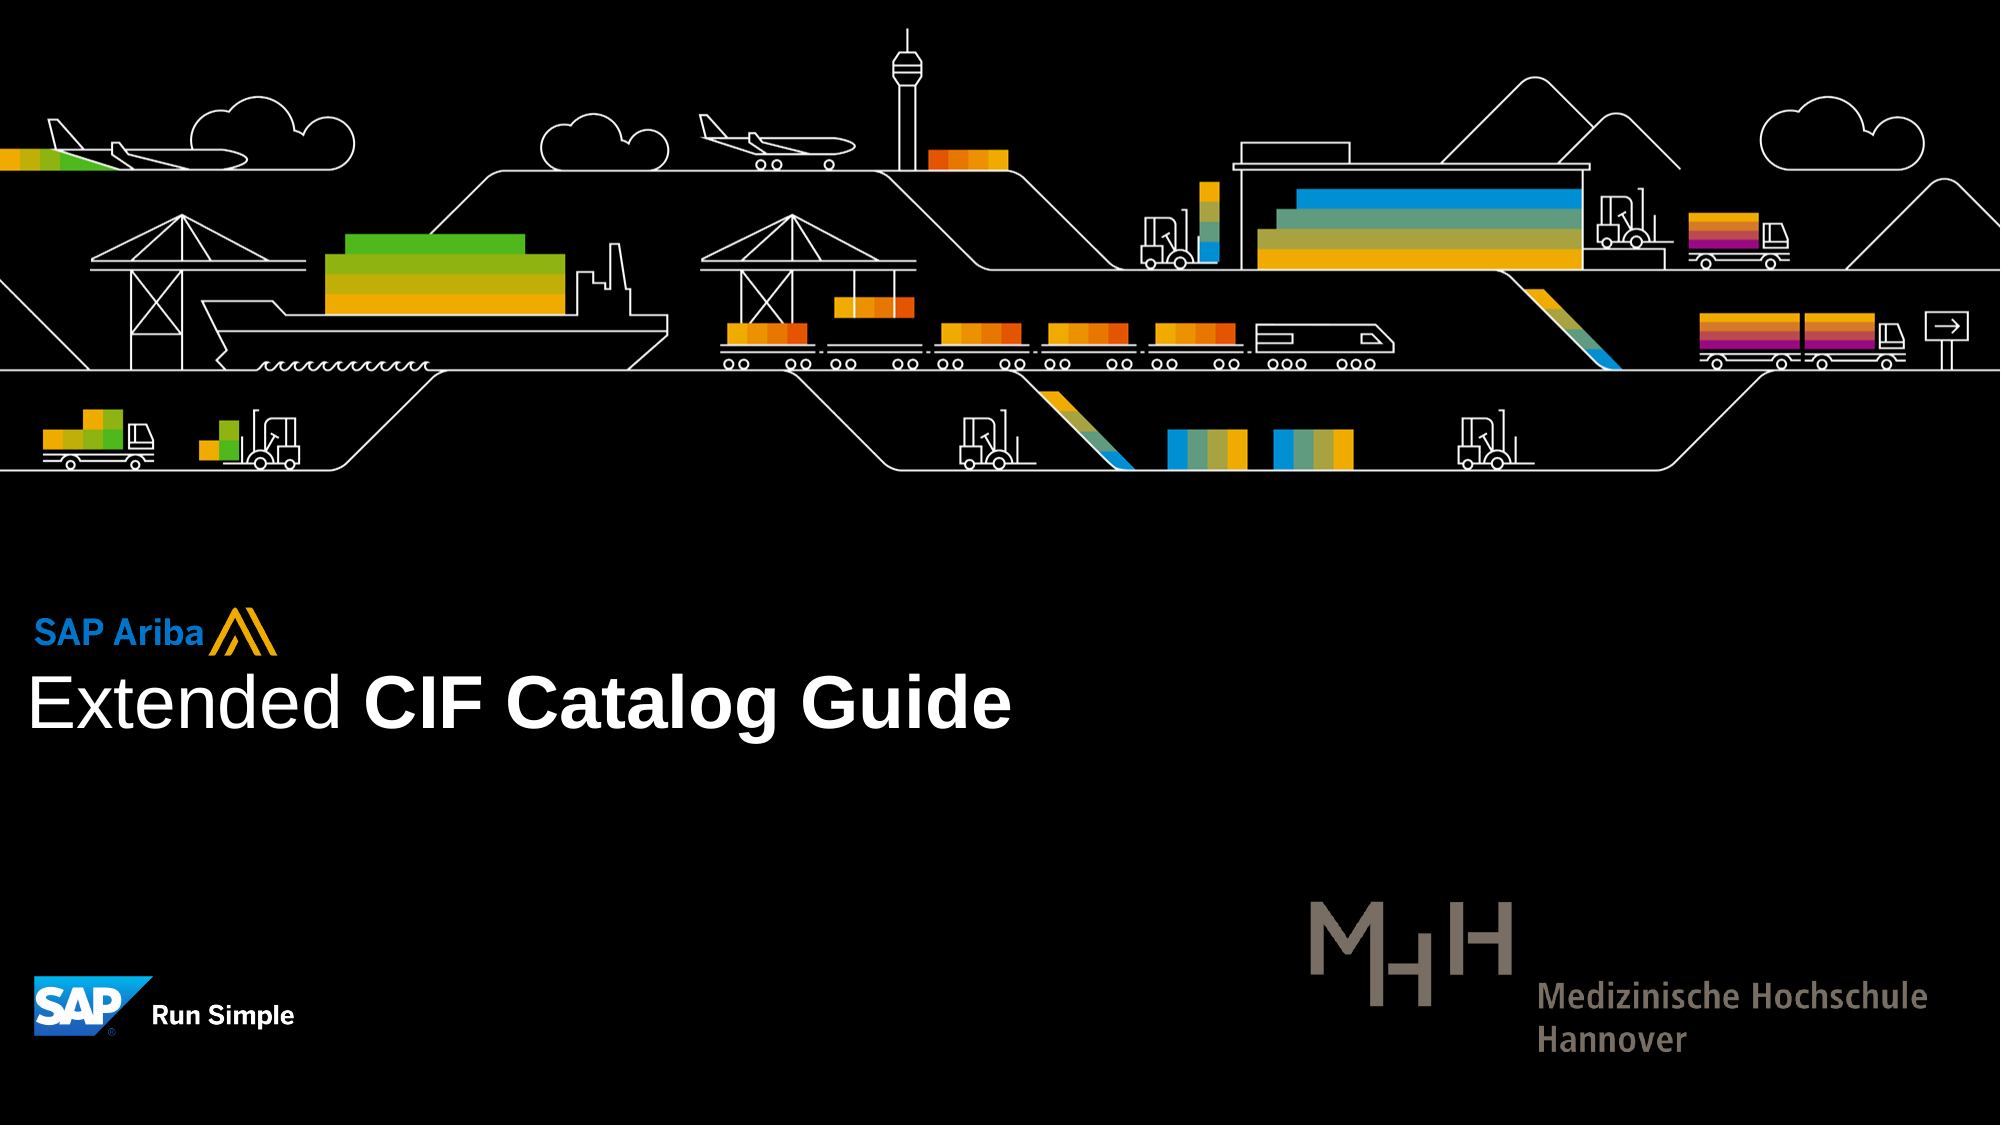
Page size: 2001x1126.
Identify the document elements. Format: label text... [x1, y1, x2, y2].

picture [1305, 897, 1932, 1056]
picture [34, 607, 278, 656]
list Extended CIF Catalog Guide [26, 582, 1076, 740]
picture [0, 0, 2001, 552]
picture [34, 975, 294, 1036]
